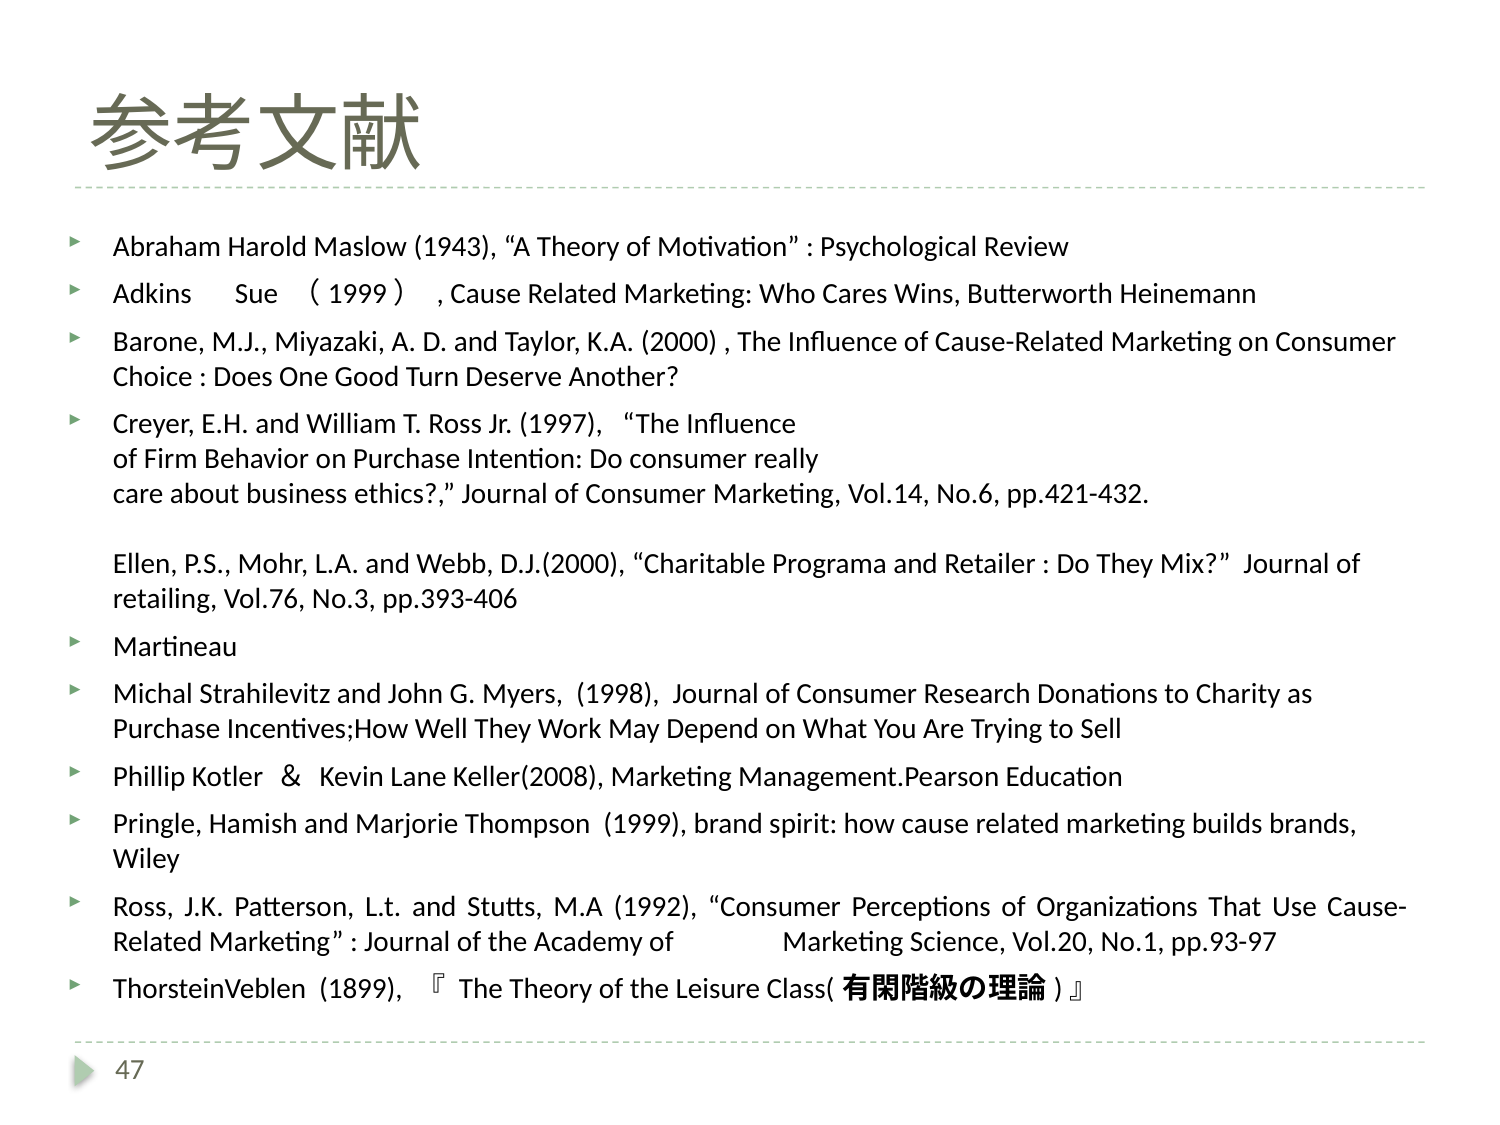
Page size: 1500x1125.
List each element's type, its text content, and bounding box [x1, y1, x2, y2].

slide_number 47 [100, 1042, 426, 1103]
title 参考文献 [75, 24, 1425, 188]
list Abraham Harold Maslow (1943), “A Theory of Motivation” : Psychological Review Adkins Sue （1999） , Cause Related Marketing: Who Cares Wins, Butterworth Heinemann Barone, M.J., Miyazaki, A. D. and Taylor, K.A. (2000) , The Influence of Cause-Related Marketing on Consumer Choice : Does One Good Turn Deserve Another? Creyer, E.H. and William T. Ross Jr. (1997), “The Influence of Firm Behavior on Purchase Intention: Do consumer really care about business ethics?,” Journal of Consumer Marketing, Vol.14, No.6, pp.421-432. Ellen, P.S., Mohr, L.A. and Webb, D.J.(2000), “Charitable Programa and Retailer : Do They Mix?” Journal of retailing, Vol.76, No.3, pp.393-406 Martineau Michal Strahilevitz and John G. Myers, (1998), Journal of Consumer Research Donations to Charity as Purchase Incentives;How Well They Work May Depend on What You Are Trying to Sell Phillip Kotler ＆ Kevin Lane Keller(2008), Marketing Management.Pearson Education Pringle, Hamish and Marjorie Thompson (1999), brand spirit: how cause related marketing builds brands, Wiley Ross, J.K. Patterson, L.t. and Stutts, M.A (1992), “Consumer Perceptions of Organizations That Use Cause-Related Marketing” : Journal of the Academy of Marketing Science, Vol.20, No.1, pp.93-97 ThorsteinVeblen (1899), 『 The Theory of the Leisure Class(有閑階級の理論)』 [53, 219, 1424, 1012]
